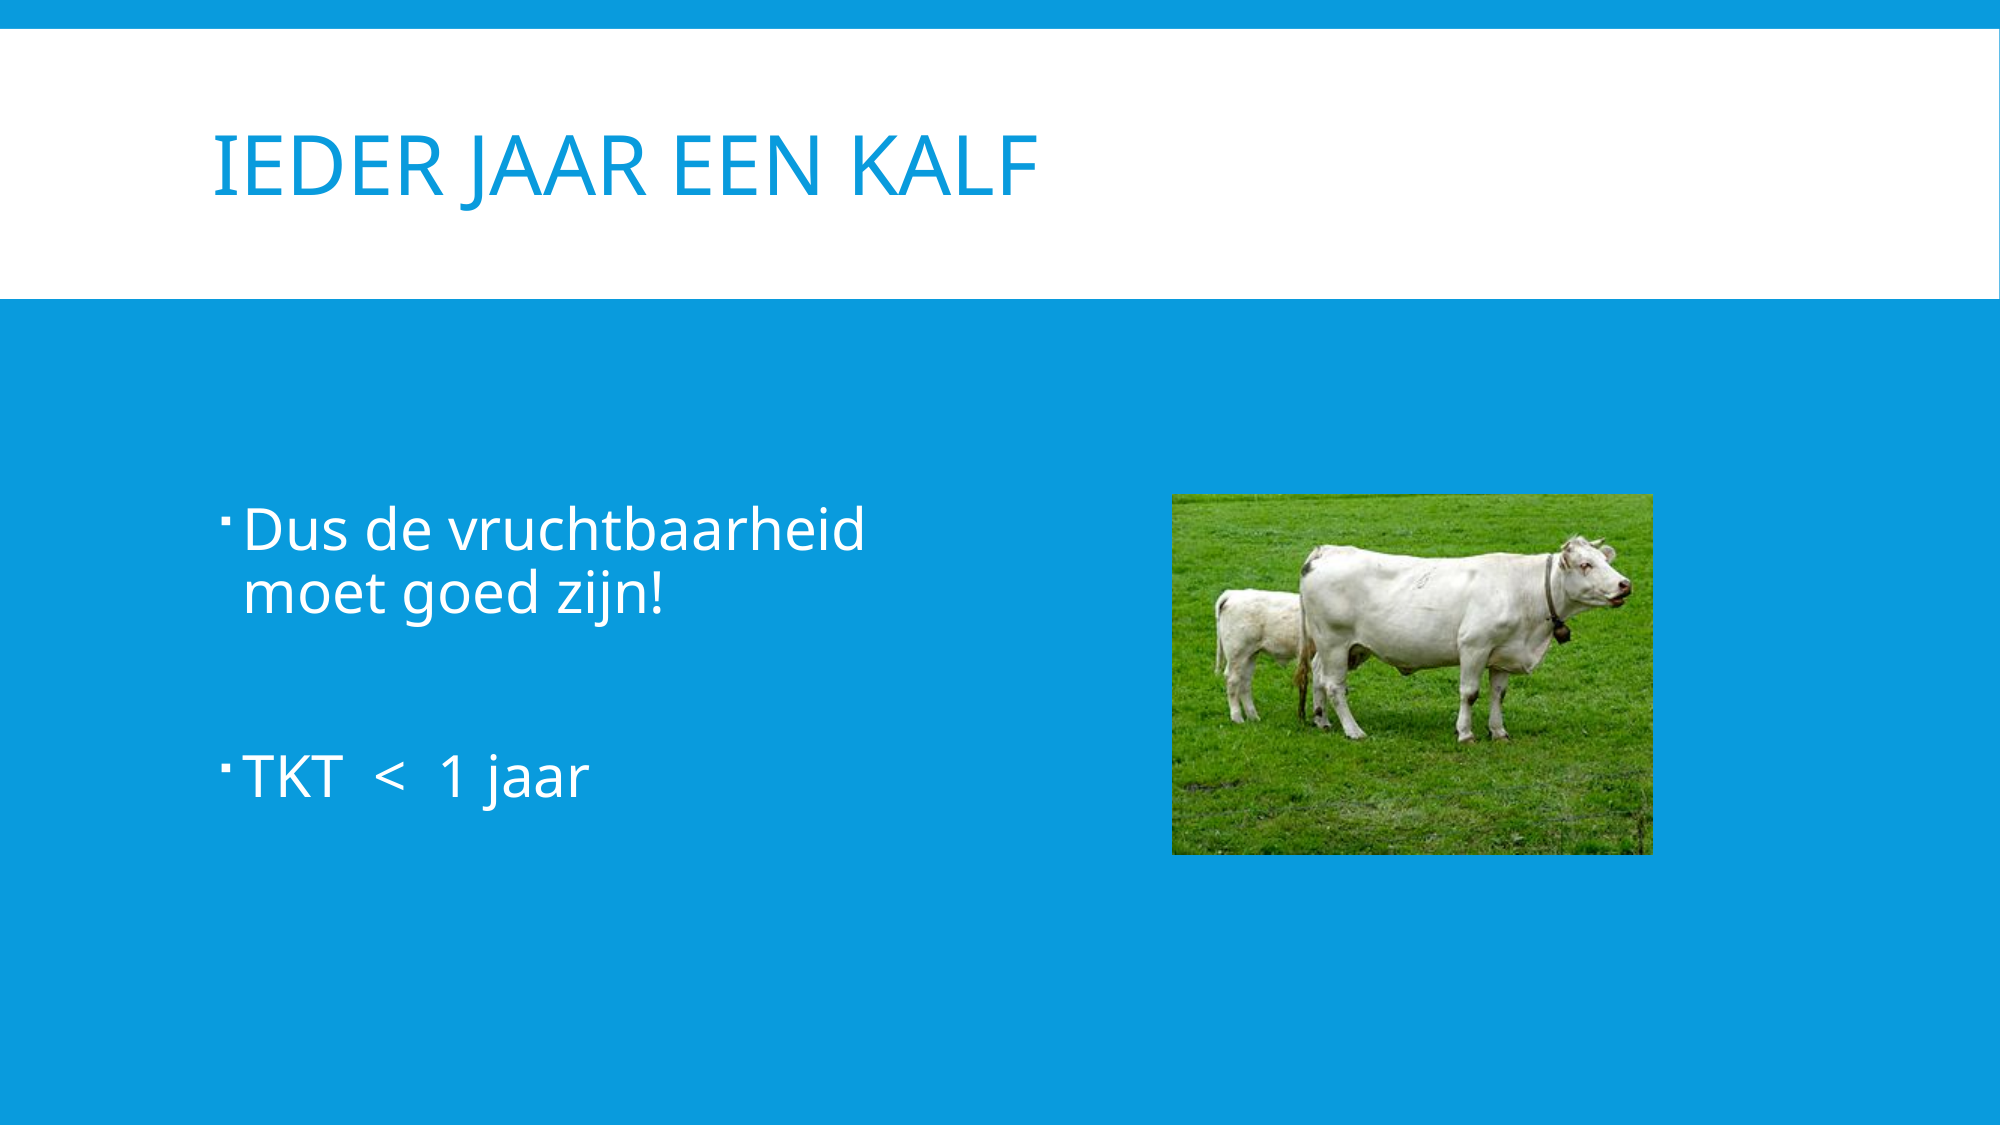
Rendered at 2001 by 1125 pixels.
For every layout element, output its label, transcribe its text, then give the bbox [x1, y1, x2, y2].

list Dus de vruchtbaarheid moet goed zijn! TKT < 1 jaar [197, 329, 978, 1020]
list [1171, 494, 1653, 856]
title Ieder jaar een kalf [197, 46, 1803, 295]
